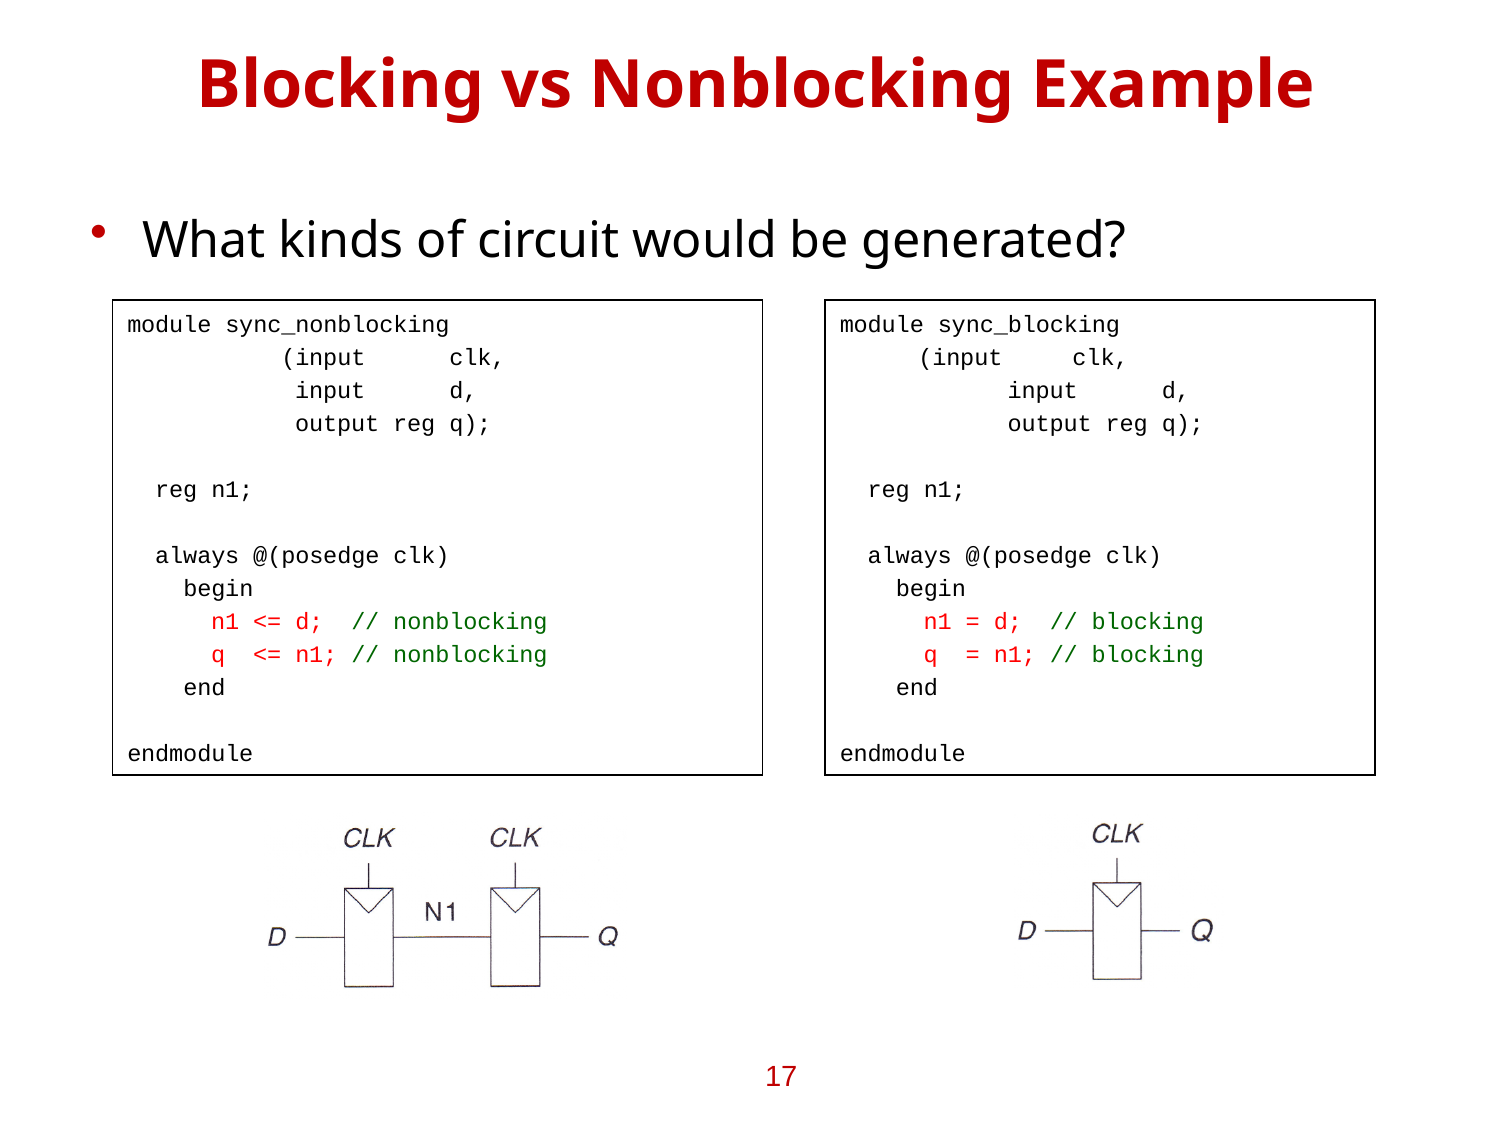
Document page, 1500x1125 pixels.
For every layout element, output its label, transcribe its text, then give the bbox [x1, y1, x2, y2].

list What kinds of circuit would be generated? [74, 199, 1426, 276]
picture [262, 812, 627, 1001]
title Blocking vs Nonblocking Example [124, 12, 1388, 151]
slide_number 17 [649, 1049, 913, 1125]
text_box module sync_nonblocking (input clk, input d, output reg q); reg n1; always @(posedge clk) begin n1 <= d; // nonblocking q <= n1; // nonblocking end endmodule [112, 299, 763, 775]
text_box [1012, 812, 1226, 988]
text_box module sync_blocking (input clk, input d, output reg q); reg n1; always @(posedge clk) begin n1 = d; // blocking q = n1; // blocking end endmodule [825, 299, 1375, 775]
